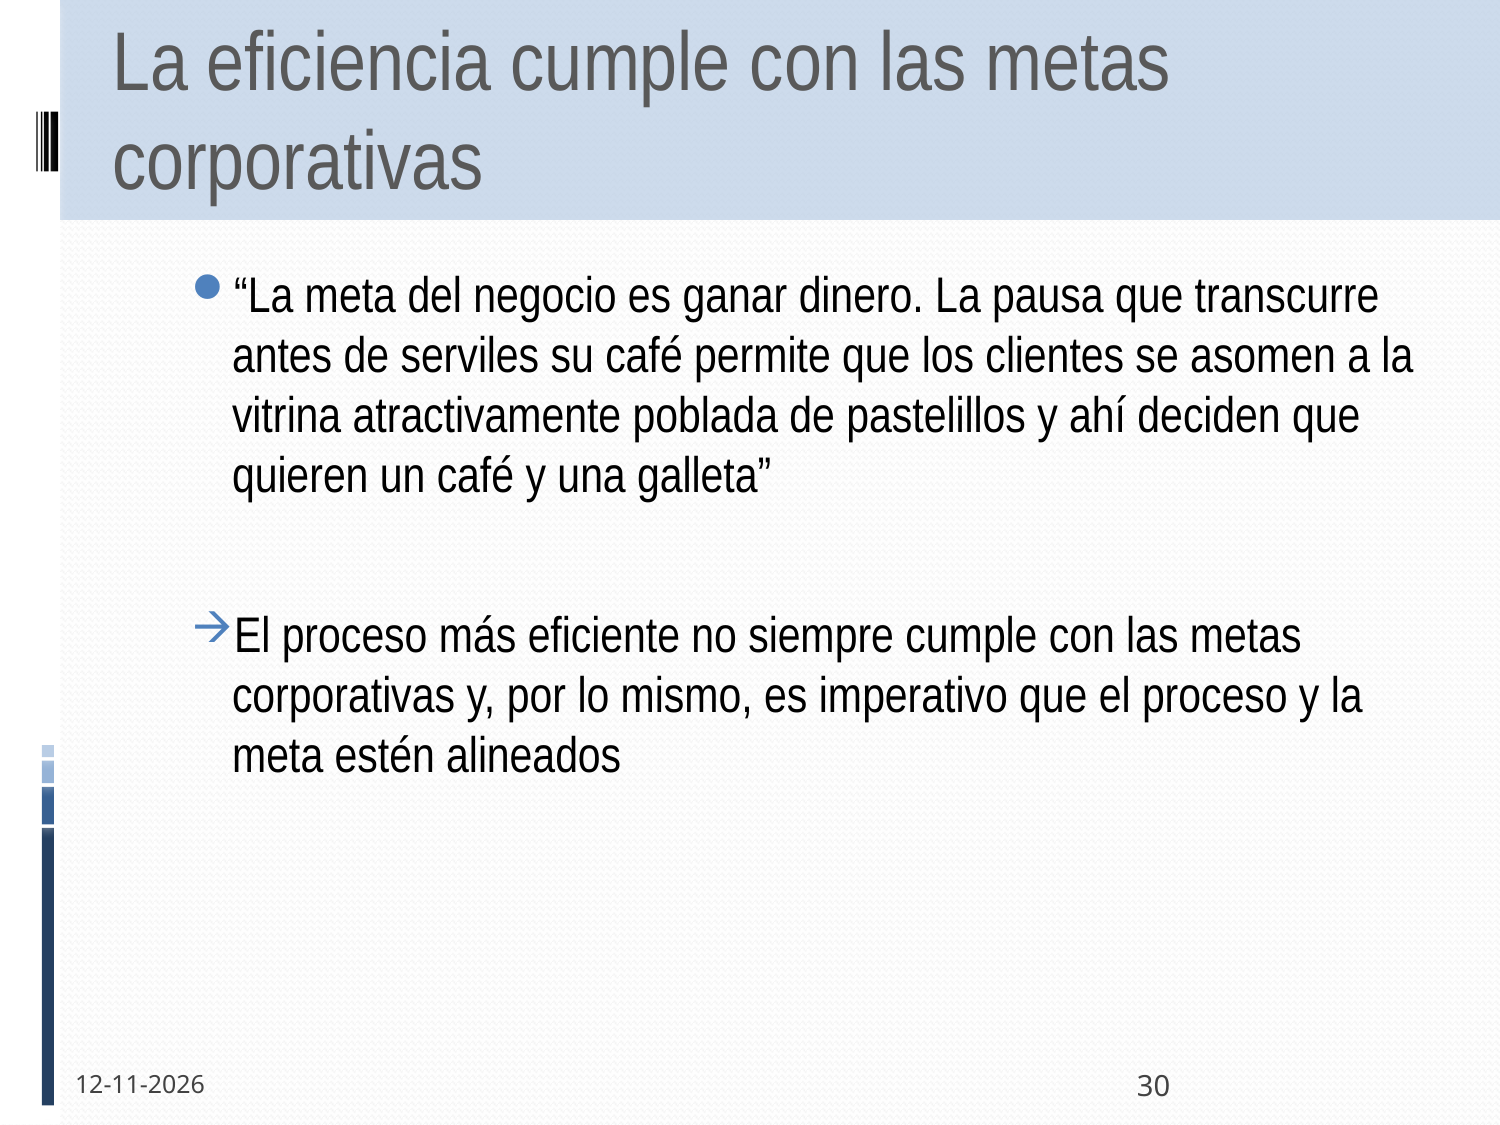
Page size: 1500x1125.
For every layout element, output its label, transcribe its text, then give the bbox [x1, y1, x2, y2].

title La eficiencia cumple con las metas corporativas [111, 18, 1436, 207]
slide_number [75, 1042, 243, 1103]
list “La meta del negocio es ganar dinero. La pausa que transcurre antes de serviles su café permite que los clientes se asomen a la vitrina atractivamente poblada de pastelillos y ahí deciden que quieren un café y una galleta” El proceso más eficiente no siempre cumple con las metas corporativas y, por lo mismo, es imperativo que el proceso y la meta estén alineados [111, 255, 1436, 1038]
slide_number 30 [1045, 1046, 1171, 1107]
